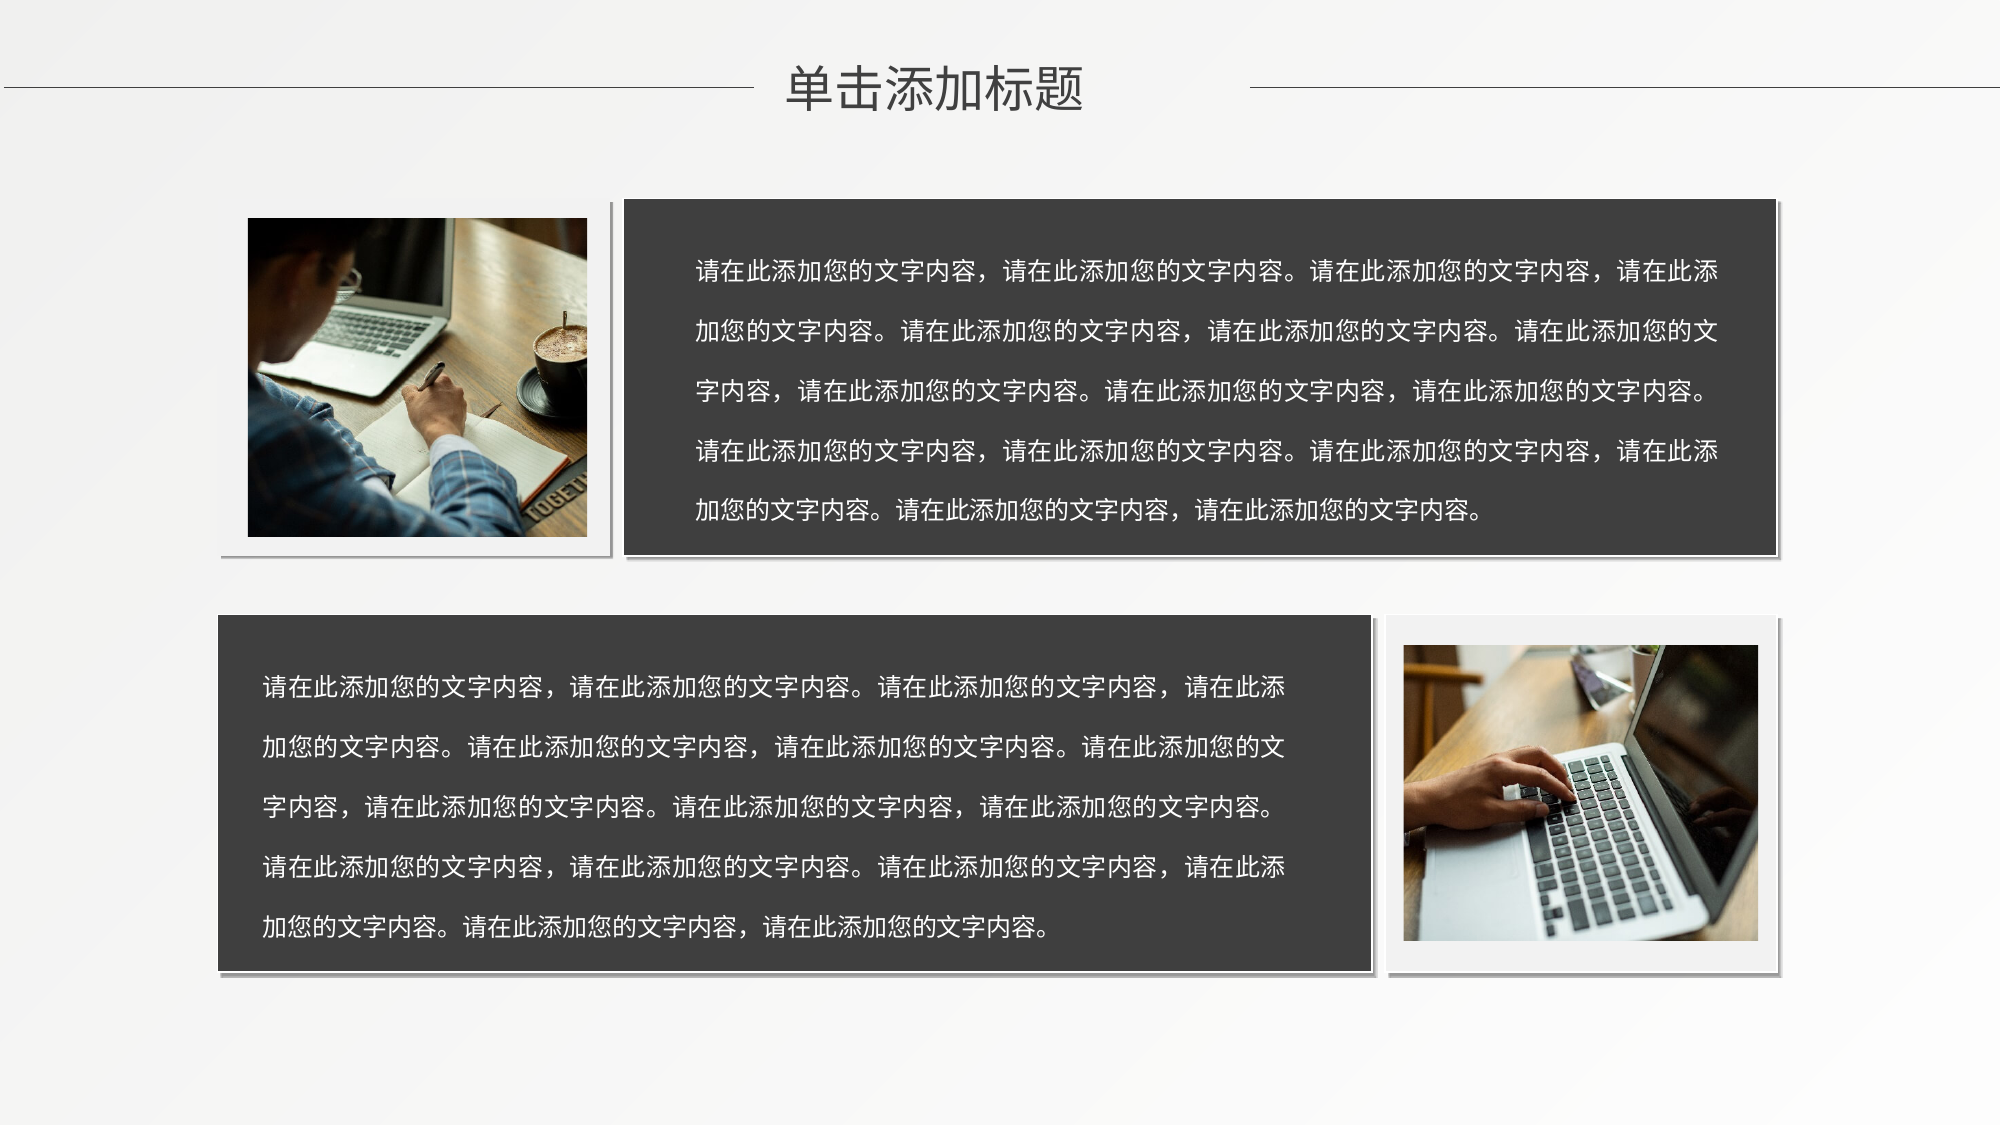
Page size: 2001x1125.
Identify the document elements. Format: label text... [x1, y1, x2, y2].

text_box [217, 198, 610, 556]
picture [1403, 645, 1759, 941]
text_box [217, 614, 1373, 972]
text_box 请在此添加您的文字内容，请在此添加您的文字内容。请在此添加您的文字内容，请在此添加您的文字内容。请在此添加您的文字内容，请在此添加您的文字内容。请在此添加您的文字内容，请在此添加您的文字内容。请在此添加您的文字内容，请在此添加您的文字内容。请在此添加您的文字内容，请在此添加您的文字内容。请在此添加您的文字内容，请在此添加您的文字内容。请在此添加您的文字内容，请在此添加您的文字内容。 [680, 218, 1735, 533]
text_box 请在此添加您的文字内容，请在此添加您的文字内容。请在此添加您的文字内容，请在此添加您的文字内容。请在此添加您的文字内容，请在此添加您的文字内容。请在此添加您的文字内容，请在此添加您的文字内容。请在此添加您的文字内容，请在此添加您的文字内容。请在此添加您的文字内容，请在此添加您的文字内容。请在此添加您的文字内容，请在此添加您的文字内容。请在此添加您的文字内容，请在此添加您的文字内容。 [247, 634, 1303, 949]
text_box [622, 198, 1777, 556]
text_box [1384, 614, 1777, 972]
text_box 单击添加标题 [769, 49, 1231, 125]
picture [247, 218, 588, 537]
